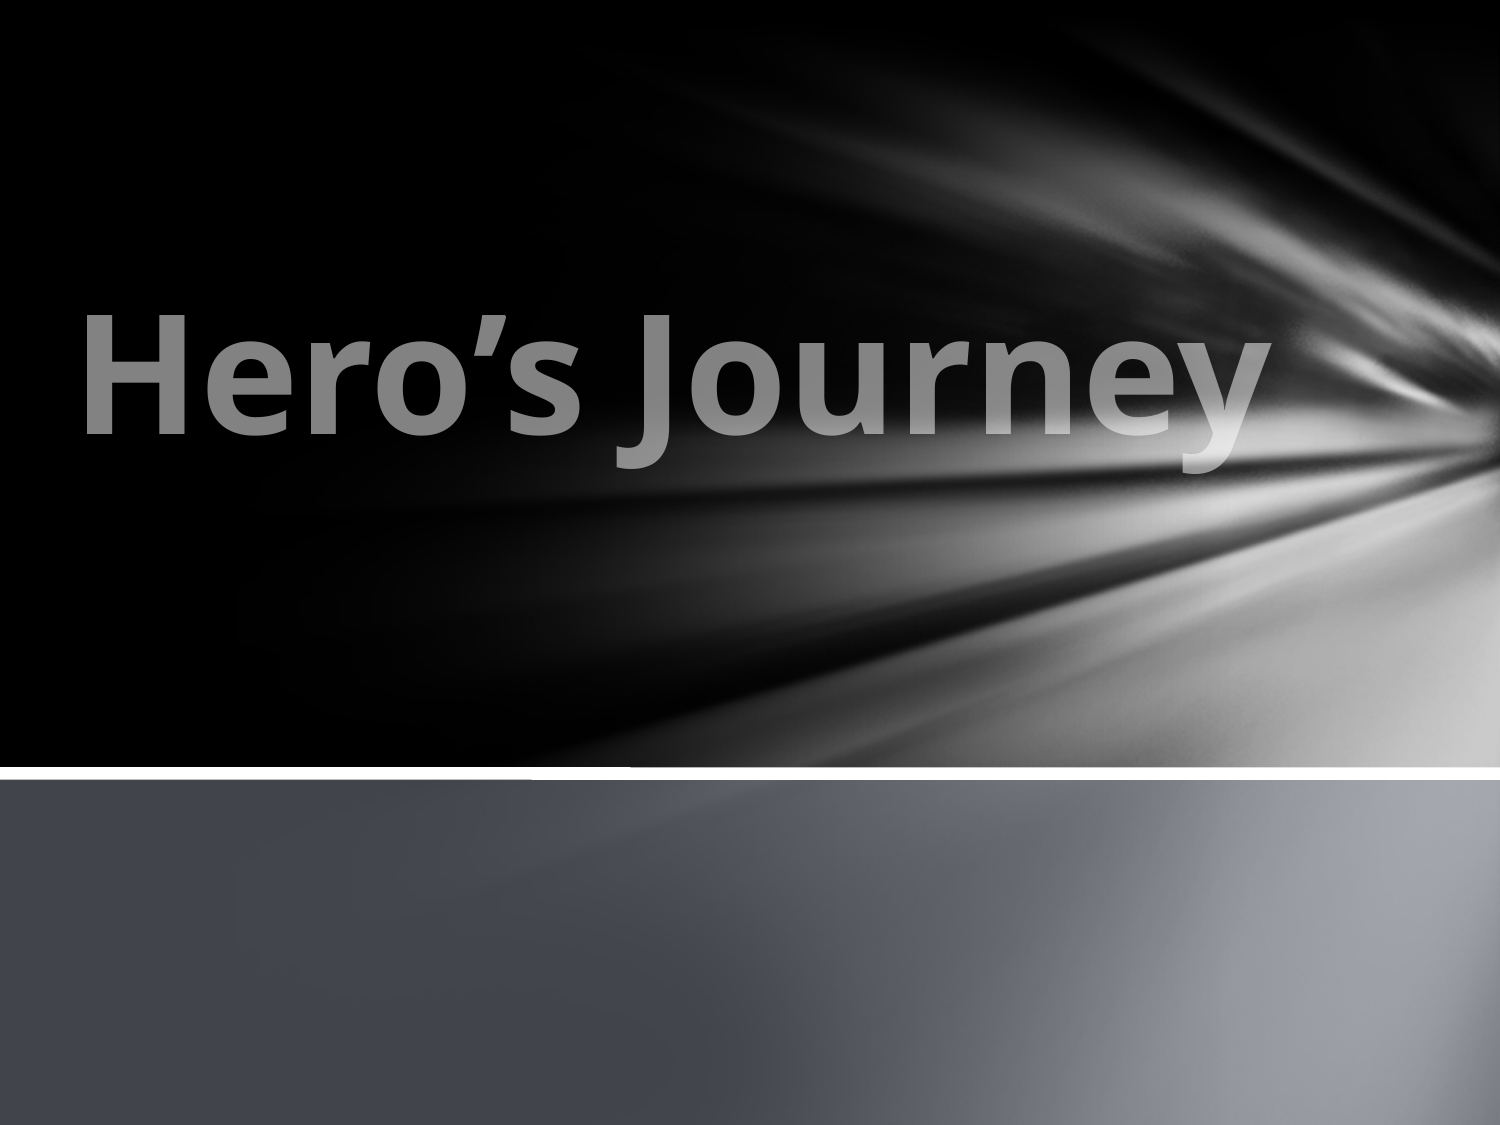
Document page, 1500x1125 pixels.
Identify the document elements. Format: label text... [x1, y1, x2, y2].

title Hero’s Journey [57, 75, 1318, 475]
